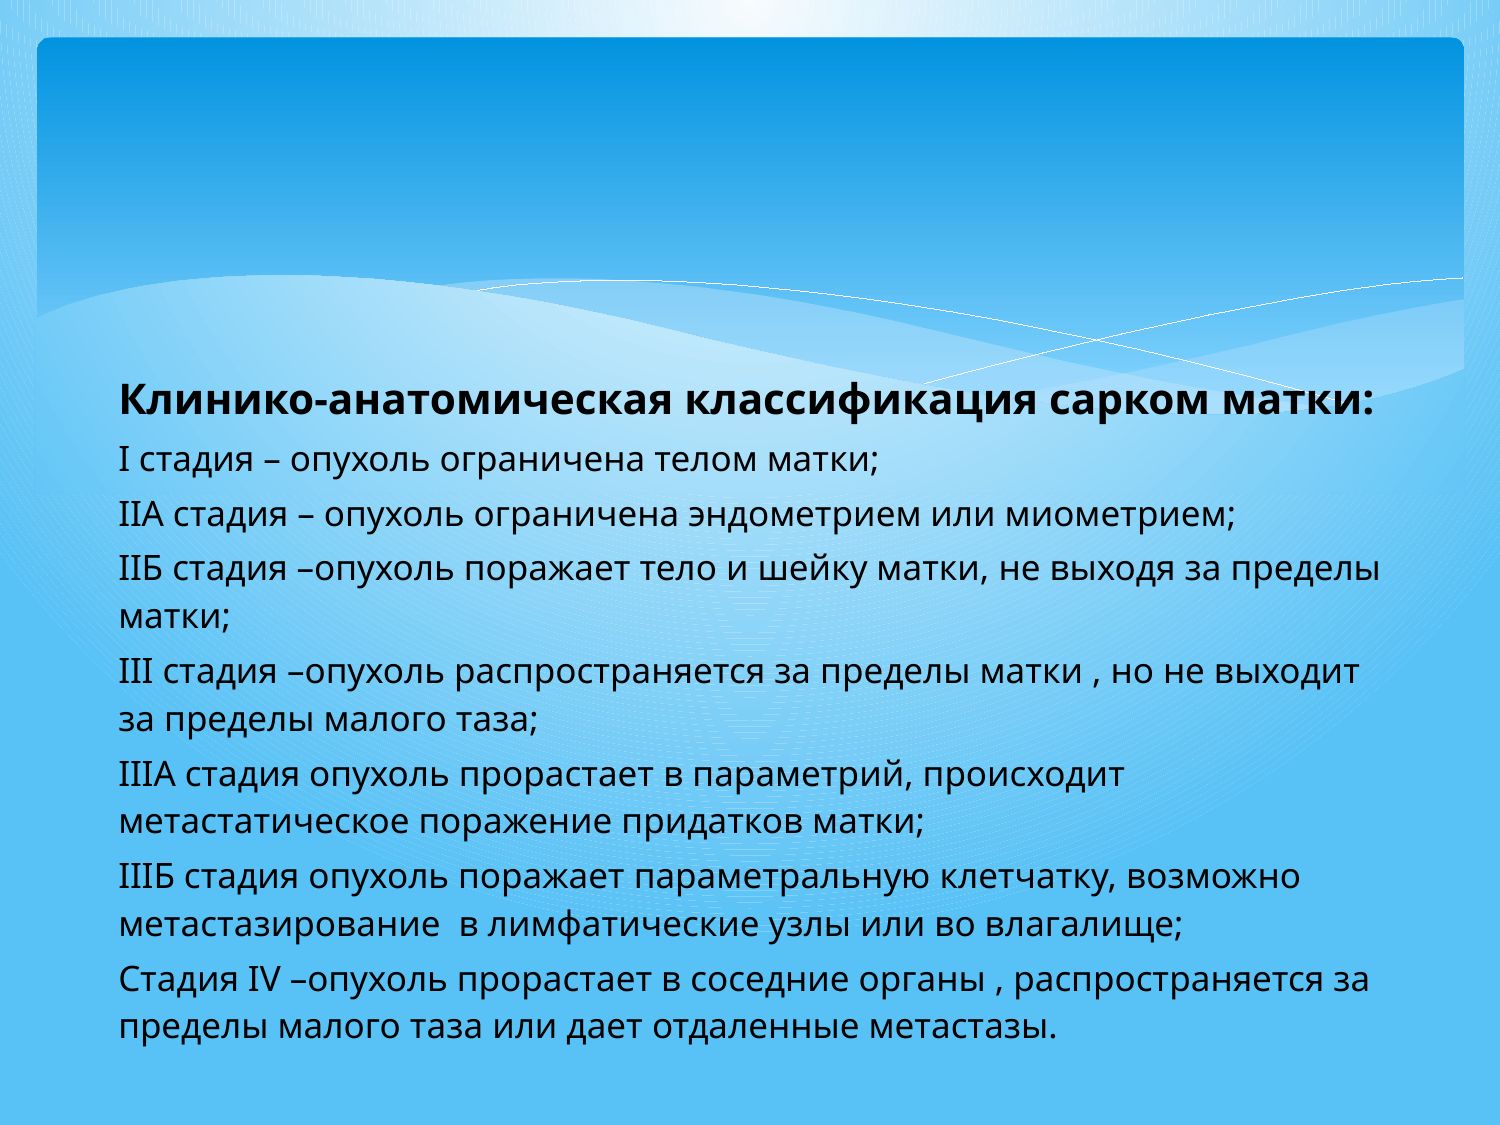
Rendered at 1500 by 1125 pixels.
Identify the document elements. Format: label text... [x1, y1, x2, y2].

list Клинико-анатомическая классификация сарком матки: I стадия – опухоль ограничена телом матки; IIA стадия – опухоль ограничена эндометрием или миометрием; IIБ стадия –опухоль поражает тело и шейку матки, не выходя за пределы матки; III стадия –опухоль распространяется за пределы матки , но не выходит за пределы малого таза; IIIA стадия опухоль прорастает в параметрий, происходит метастатическое поражение придатков матки; IIIБ стадия опухоль поражает параметральную клетчатку, возможно метастазирование в лимфатические узлы или во влагалище; Стадия IV –опухоль прорастает в соседние органы , распространяется за пределы малого таза или дает отдаленные метастазы. [88, 361, 1412, 1071]
